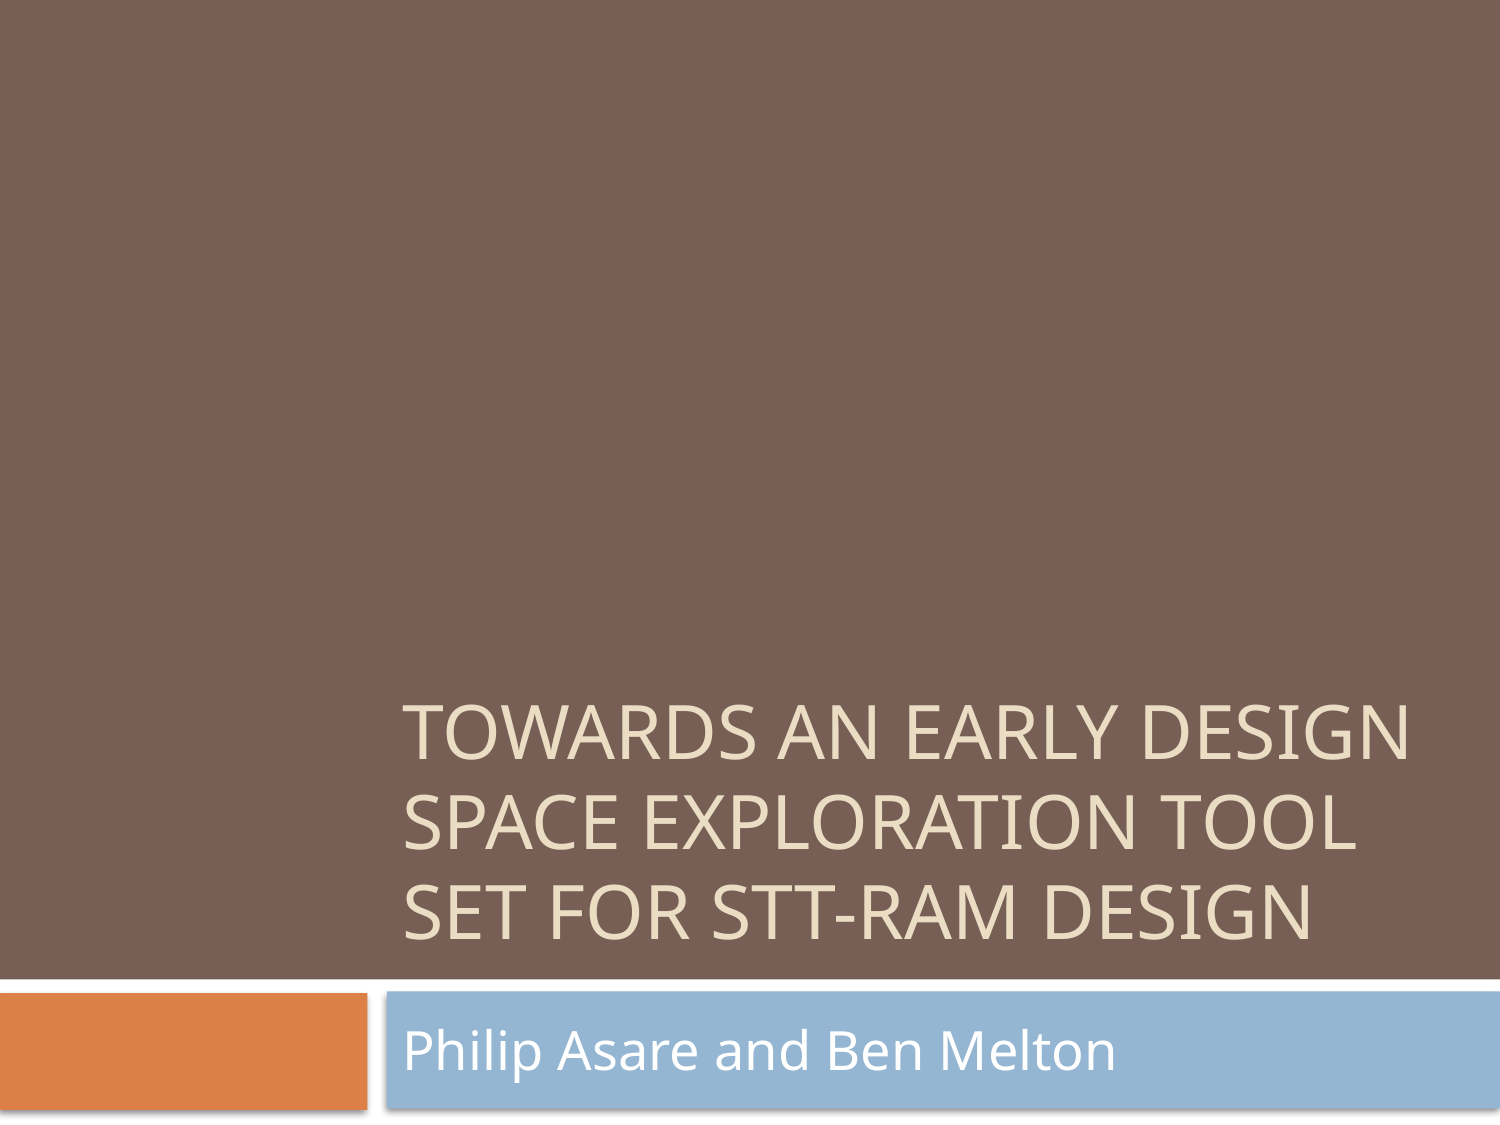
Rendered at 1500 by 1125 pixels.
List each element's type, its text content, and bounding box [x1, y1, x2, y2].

title Towards An Early Design Space Exploration Tool Set for STT-RAM Design [387, 662, 1450, 963]
subtitle Philip Asare and Ben Melton [387, 992, 1488, 1105]
